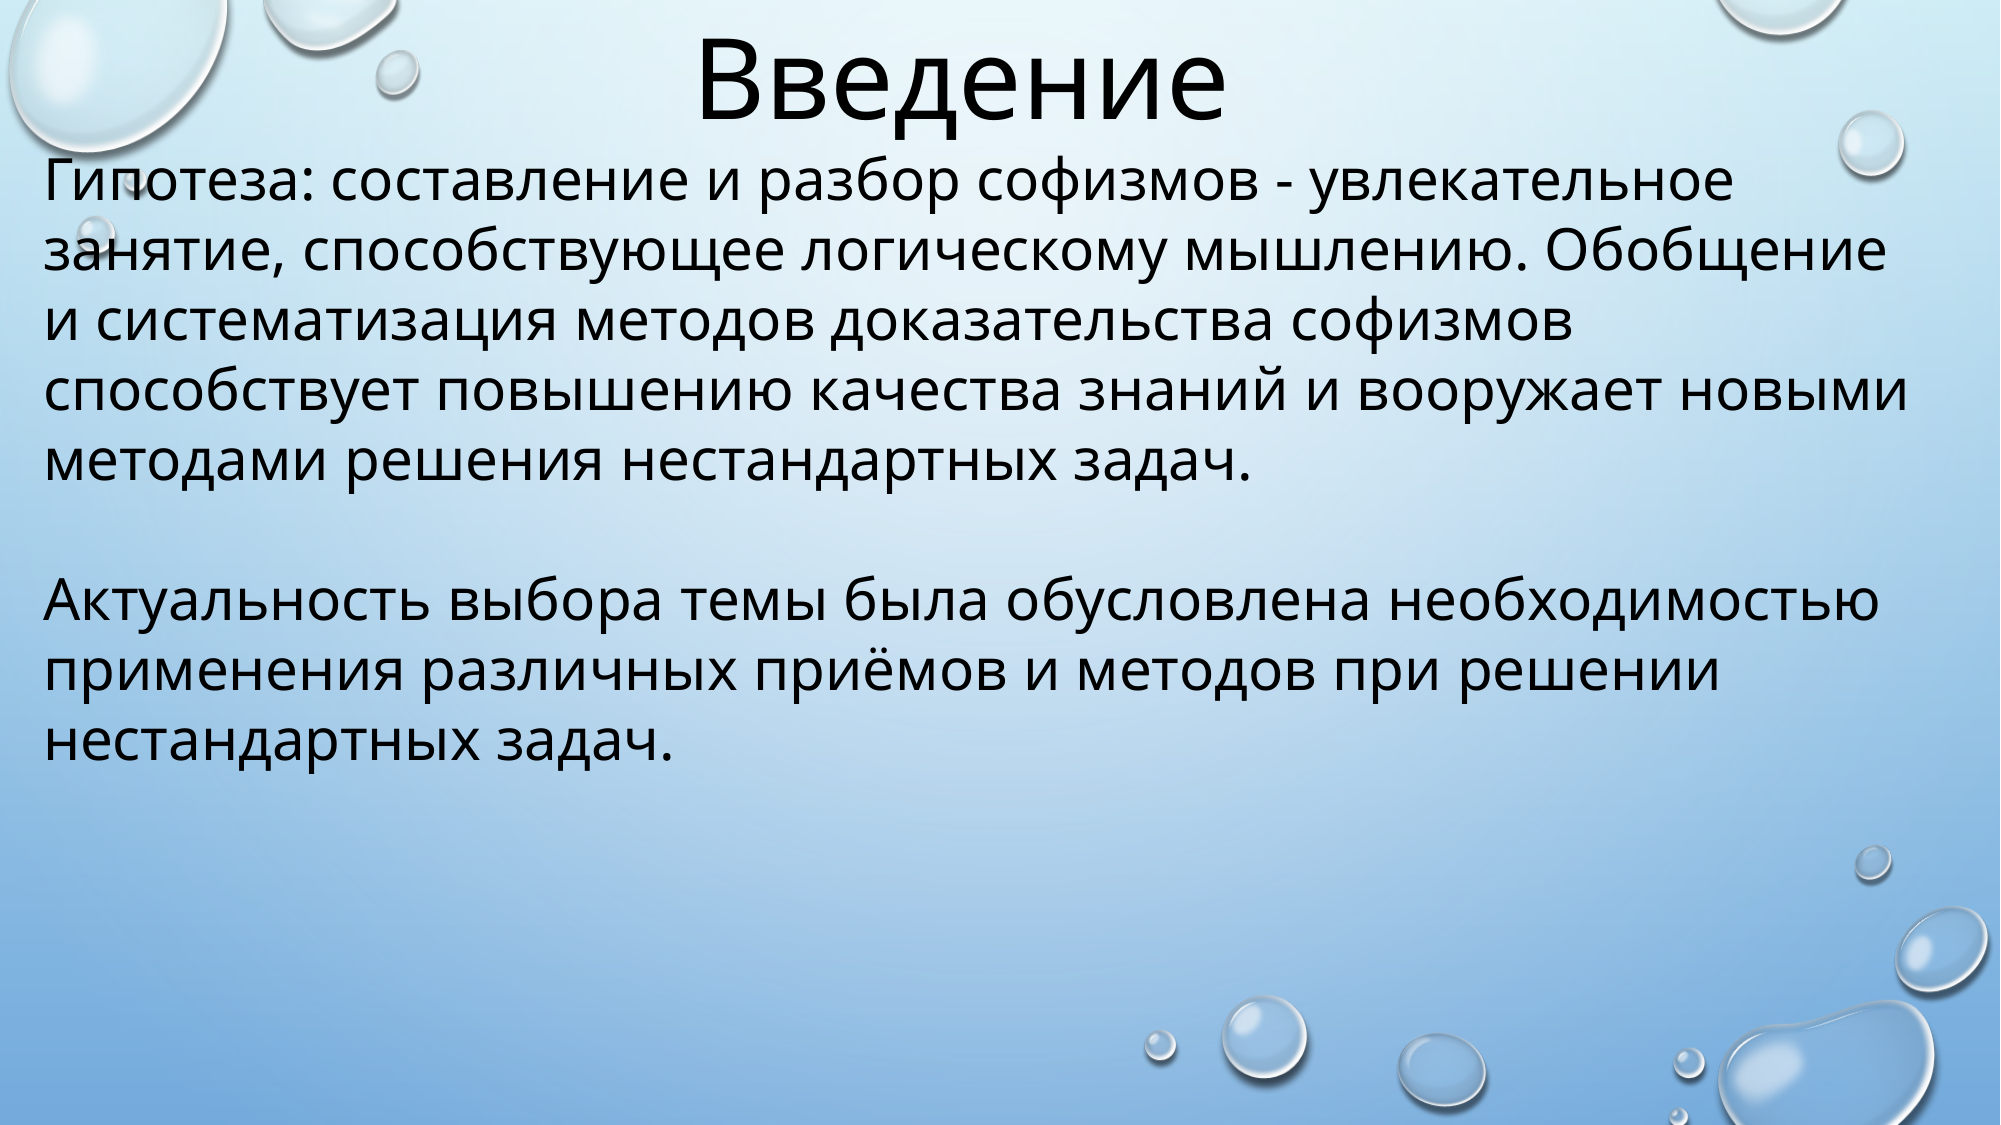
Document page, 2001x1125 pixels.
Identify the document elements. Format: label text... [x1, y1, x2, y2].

text_box Введение Гипотеза: составление и разбор софизмов - увлекательное занятие, способствующее логическому мышлению. Обобщение и систематизация методов доказательства софизмов способствует повышению качества знаний и вооружает новыми методами решения нестандартных задач. Актуальность выбора темы была обусловлена необходимостью применения различных приёмов и методов при решении нестандартных задач. [28, 0, 1953, 780]
picture [0, 0, 2000, 1125]
